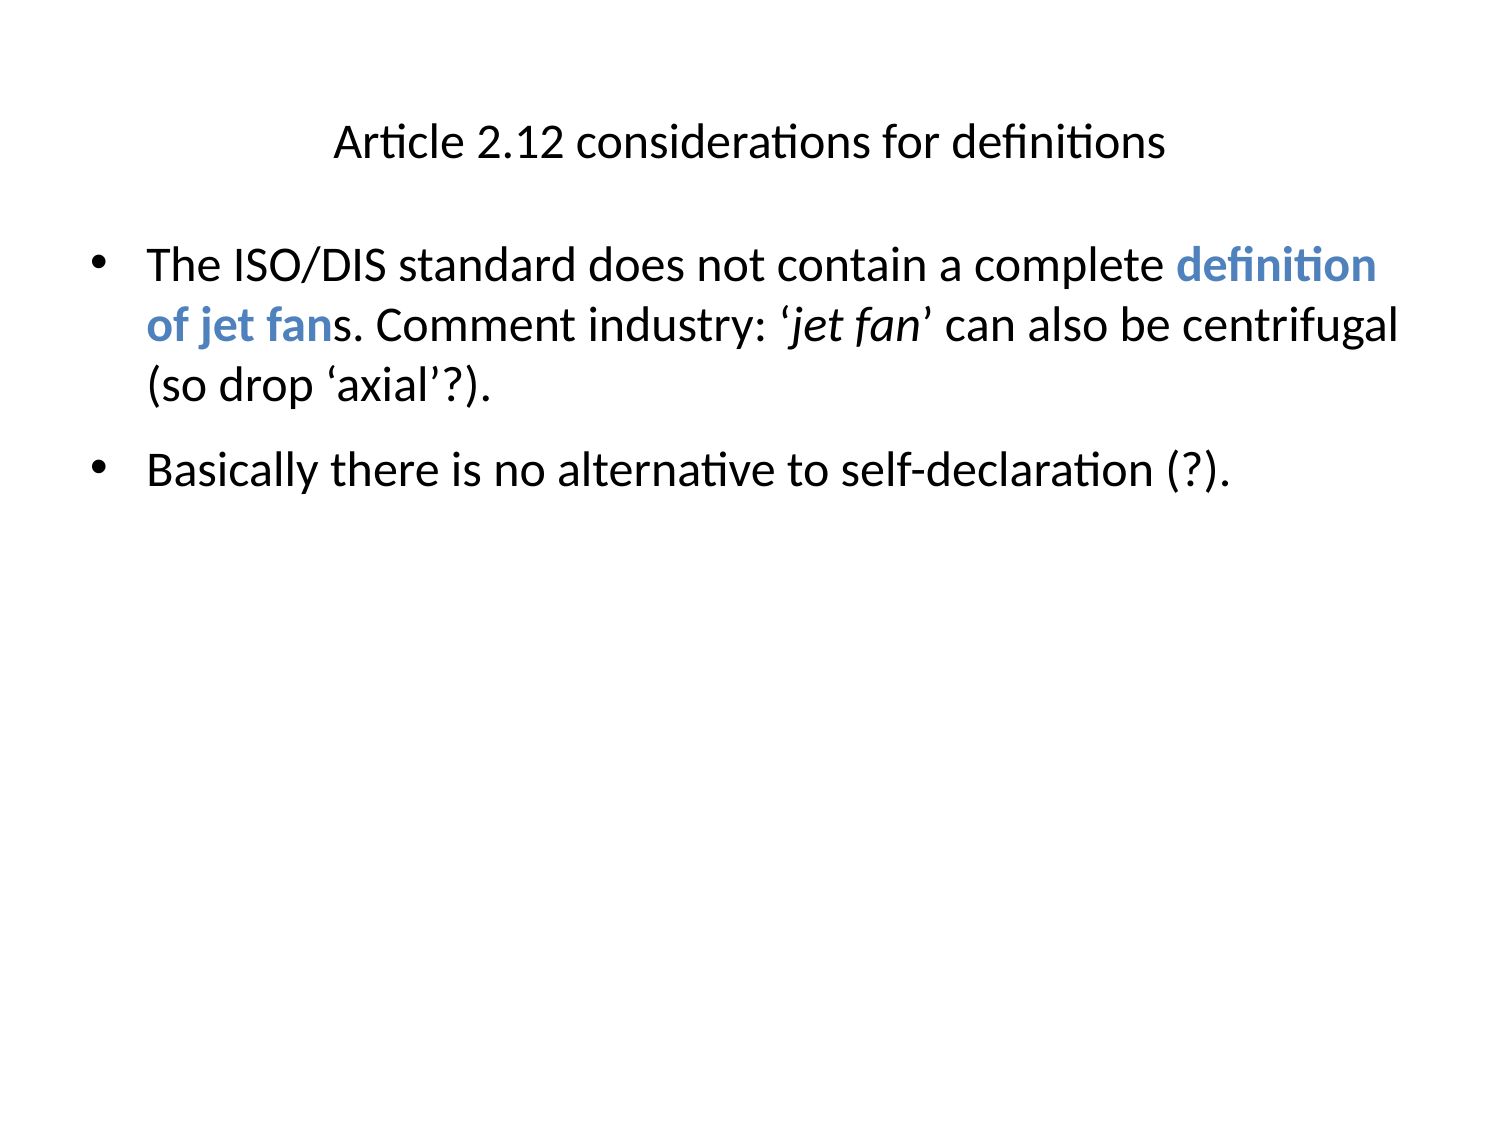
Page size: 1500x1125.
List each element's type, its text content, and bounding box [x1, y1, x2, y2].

title Article 2.12 considerations for definitions [75, 45, 1425, 223]
list The ISO/DIS standard does not contain a complete definition of jet fans. Comment industry: ‘jet fan’ can also be centrifugal (so drop ‘axial’?). Basically there is no alternative to self-declaration (?). [75, 223, 1425, 1061]
